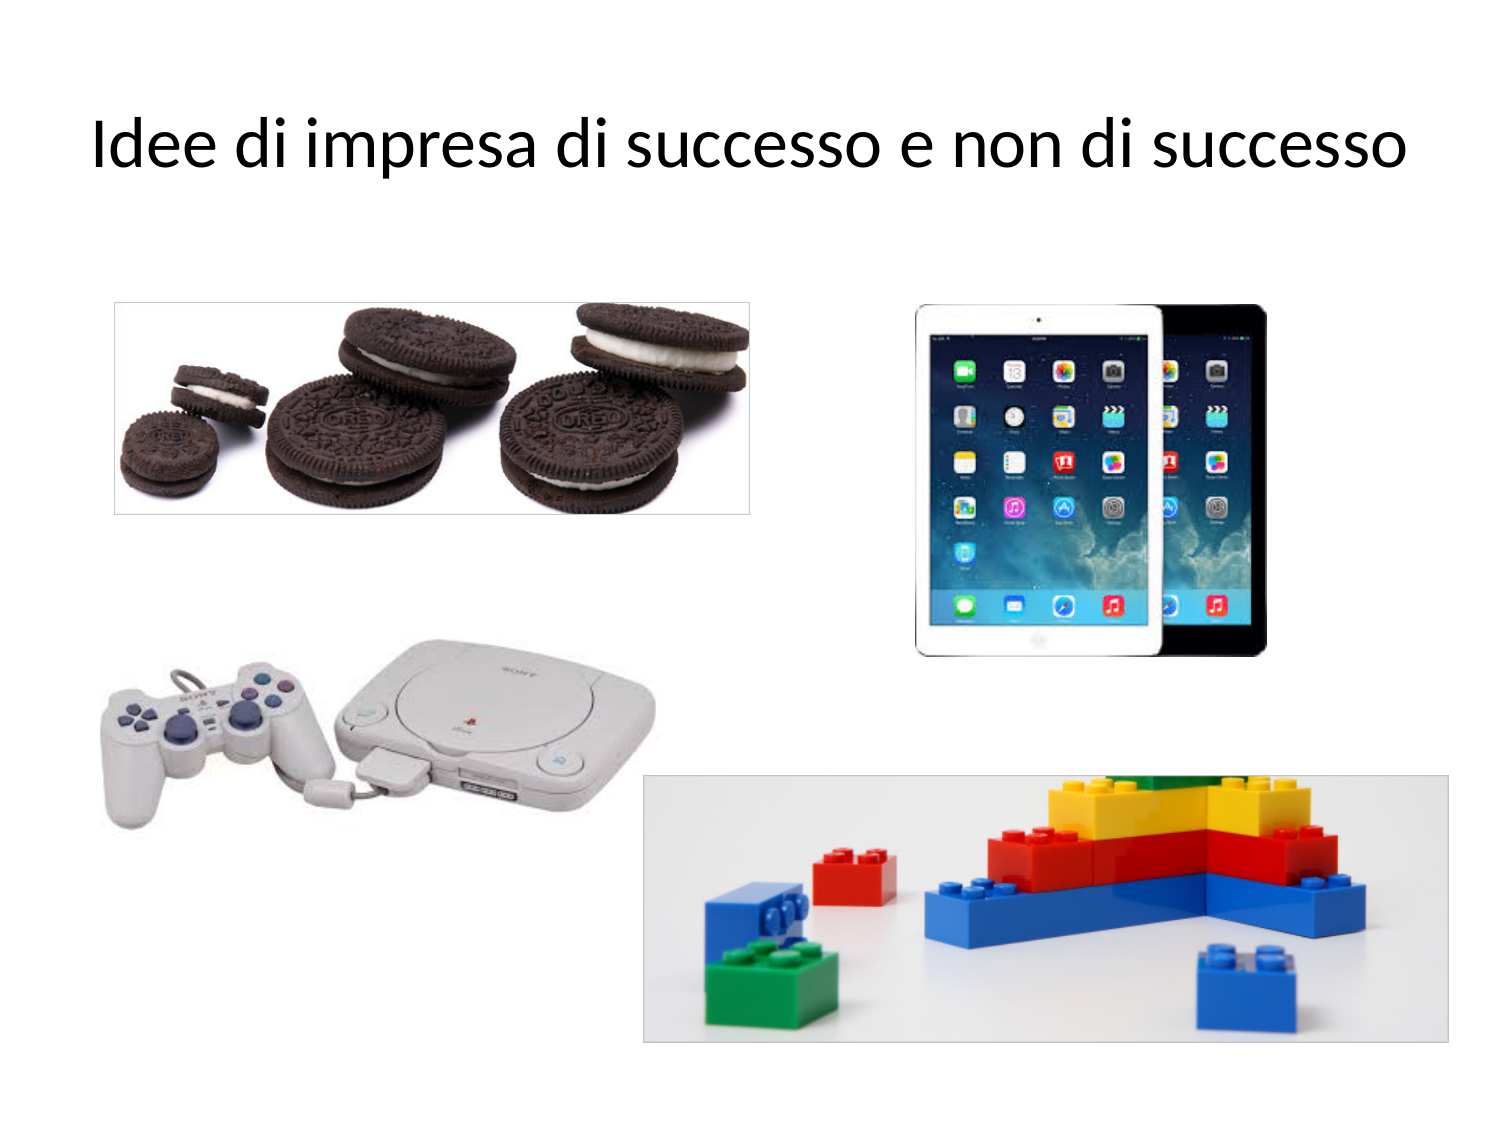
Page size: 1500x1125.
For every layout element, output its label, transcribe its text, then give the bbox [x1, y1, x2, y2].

picture [643, 774, 1449, 1044]
picture [114, 302, 751, 515]
picture [915, 304, 1268, 657]
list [88, 627, 667, 840]
title Idee di impresa di successo e non di successo [75, 45, 1425, 233]
